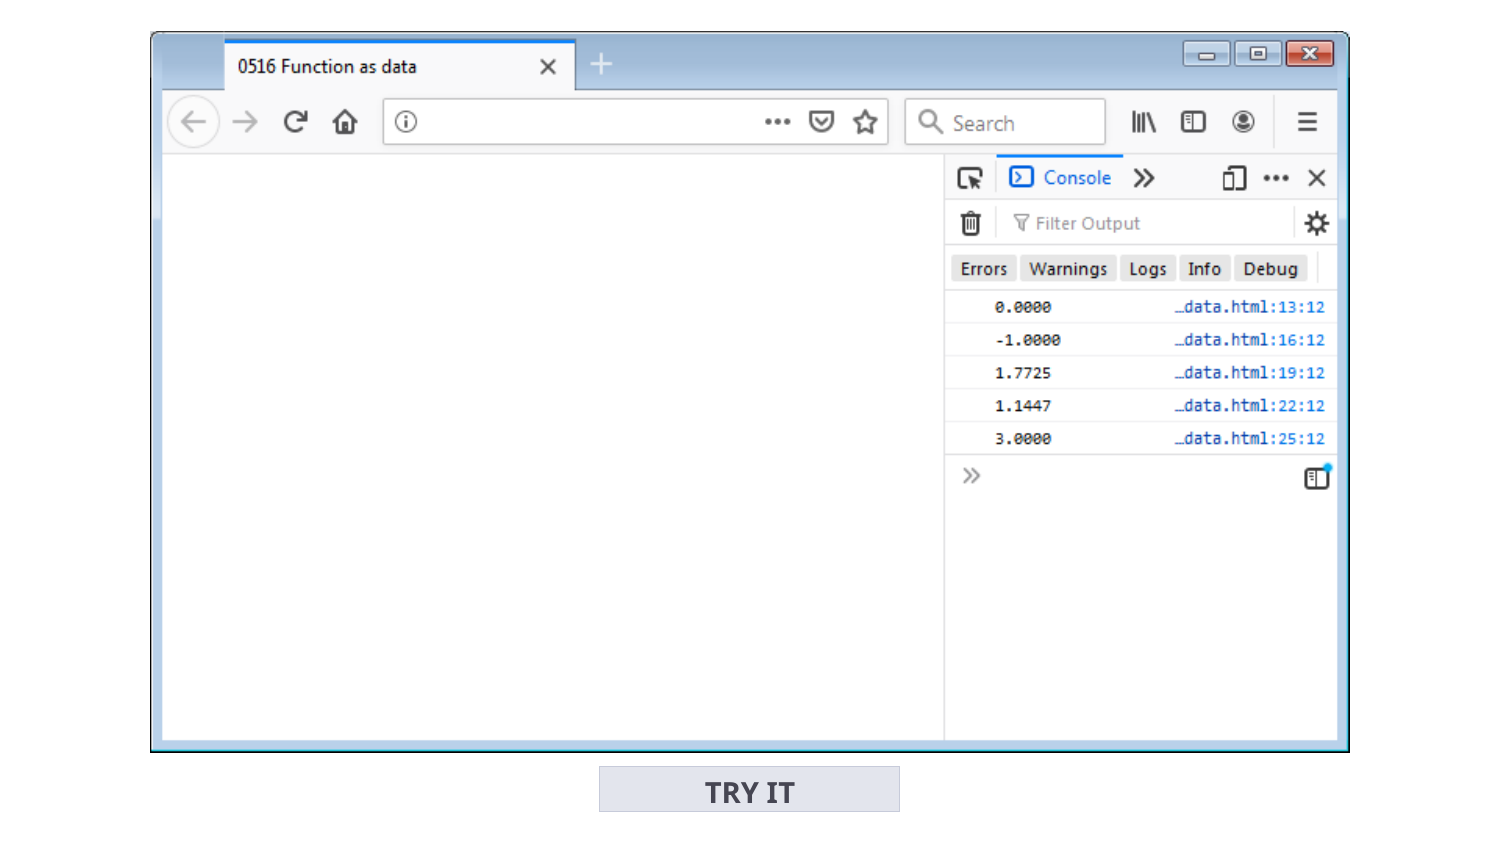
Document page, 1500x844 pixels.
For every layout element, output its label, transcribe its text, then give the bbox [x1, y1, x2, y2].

picture [149, 31, 1351, 753]
text_box TRY IT [599, 766, 900, 812]
